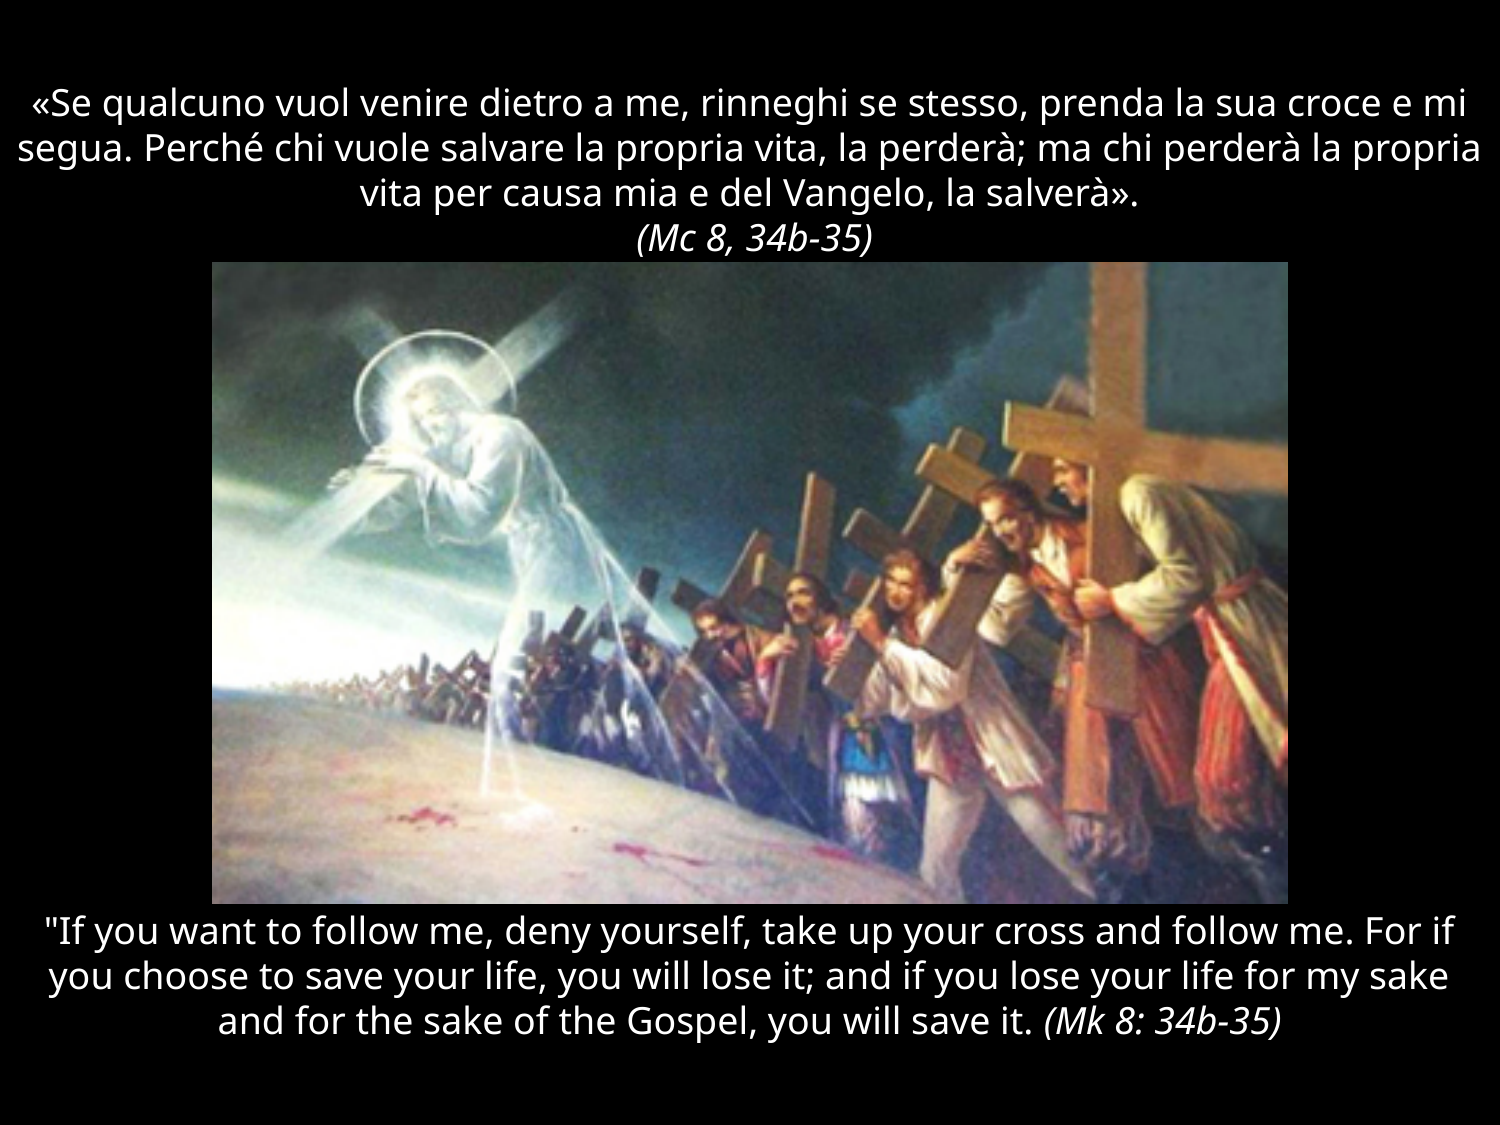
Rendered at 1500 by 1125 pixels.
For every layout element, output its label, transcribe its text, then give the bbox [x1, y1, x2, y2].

picture [212, 262, 1288, 904]
text_box "If you want to follow me, deny yourself, take up your cross and follow me. For if you choose to save your life, you will lose it; and if you lose your life for my sake and for the sake of the Gospel, you will save it. (Mk 8: 34b-35) [0, 899, 1500, 1050]
title «Se qualcuno vuol venire dietro a me, rinneghi se stesso, prenda la sua croce e mi segua. Perché chi vuole salvare la propria vita, la perderà; ma chi perderà la propria vita per causa mia e del Vangelo, la salverà». (Mc 8, 34b-35) [0, 75, 1500, 263]
